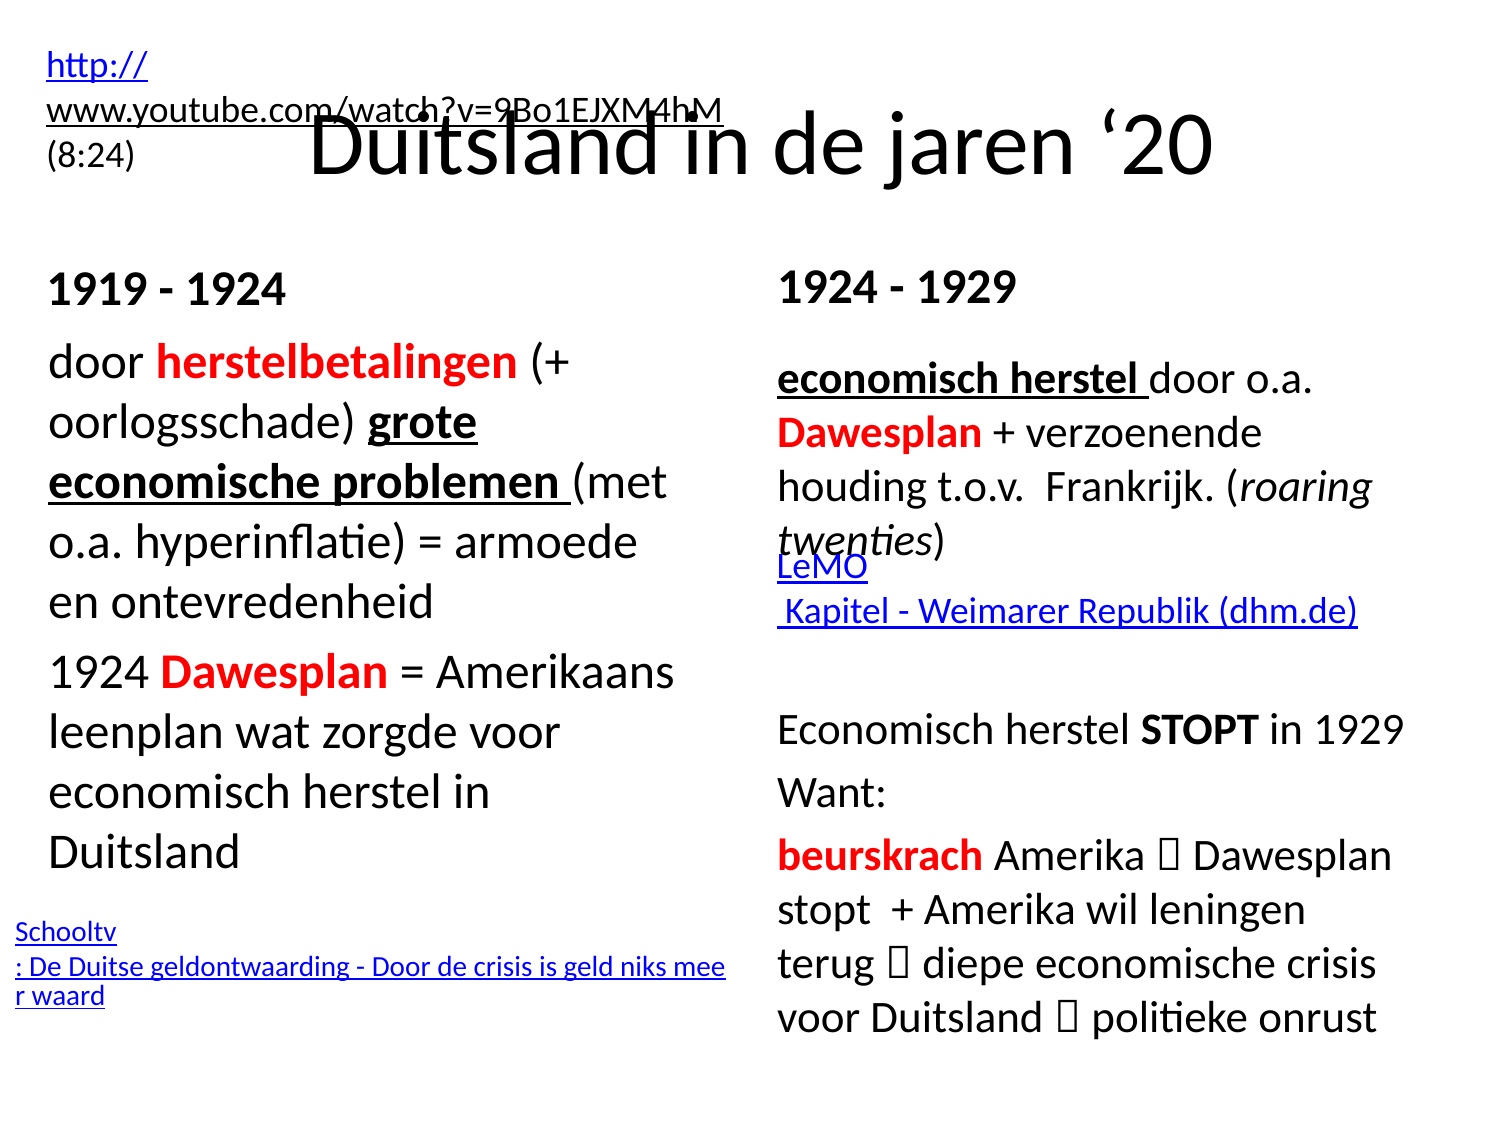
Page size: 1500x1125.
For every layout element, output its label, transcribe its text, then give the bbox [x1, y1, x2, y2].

text_box http://www.youtube.com/watch?v=9Bo1EJXM4hM (8:24) [31, 32, 782, 182]
list 1919 - 1924 [31, 217, 695, 323]
title Duitsland in de jaren ‘20 [86, 44, 1437, 232]
text_box Schooltv: De Duitse geldontwaarding - Door de crisis is geld niks meer waard [0, 905, 751, 990]
list economisch herstel door o.a. Dawesplan + verzoenende houding t.o.v. Frankrijk. (roaring twenties) Economisch herstel STOPT in 1929 Want: beurskrach Amerika  Dawesplan stopt + Amerika wil leningen terug  diepe economische crisis voor Duitsland  politieke onrust [761, 341, 1425, 1094]
text_box LeMO Kapitel - Weimarer Republik (dhm.de) [761, 533, 1411, 639]
list door herstelbetalingen (+ oorlogsschade) grote economische problemen (met o.a. hyperinflatie) = armoede en ontevredenheid 1924 Dawesplan = Amerikaans leenplan wat zorgde voor economisch herstel in Duitsland [33, 320, 696, 905]
list 1924 - 1929 [761, 215, 1425, 321]
